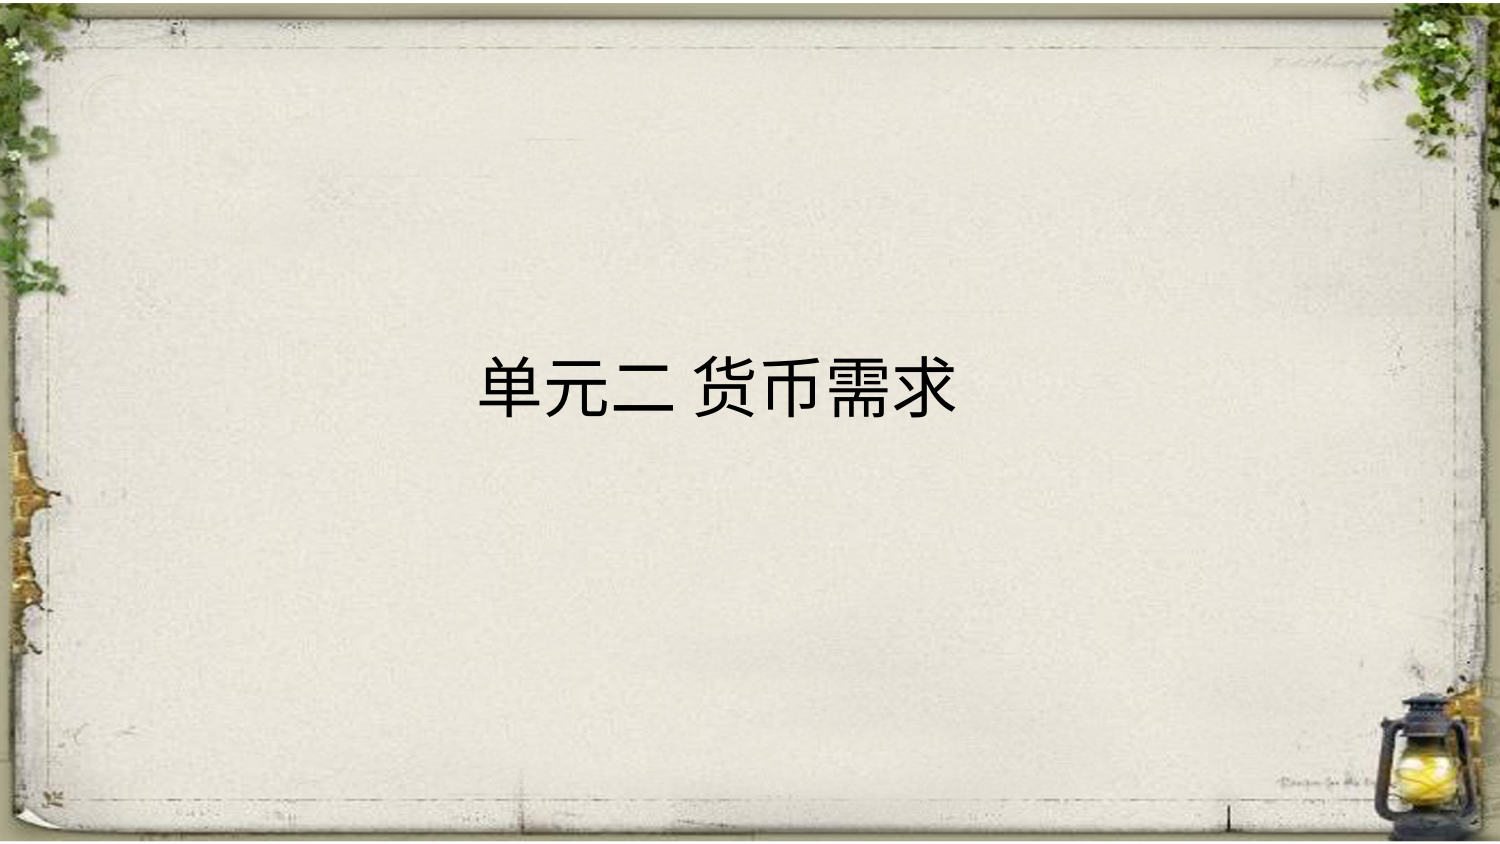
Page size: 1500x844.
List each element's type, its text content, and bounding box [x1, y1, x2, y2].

picture [0, 0, 1500, 844]
list 单元二 货币需求 [461, 347, 1500, 606]
